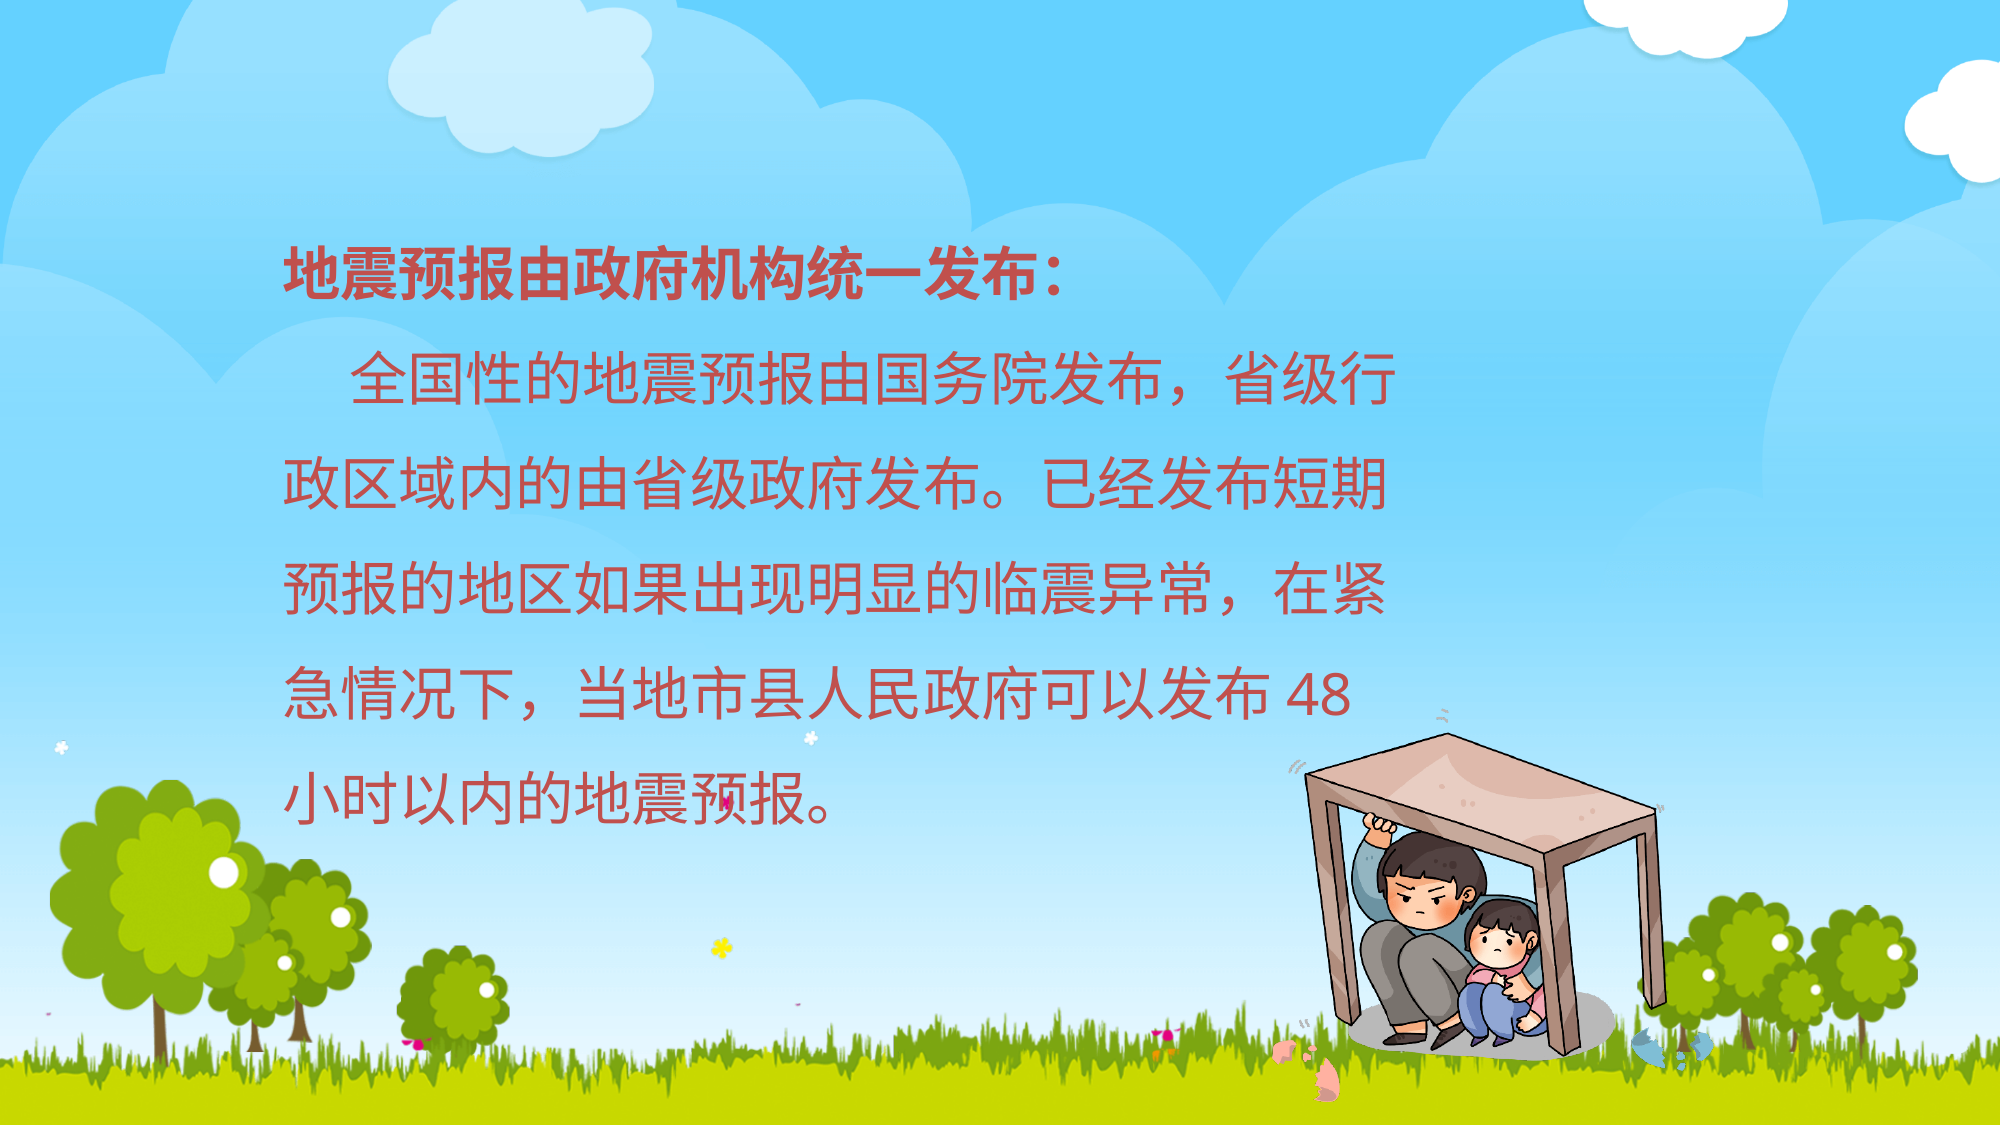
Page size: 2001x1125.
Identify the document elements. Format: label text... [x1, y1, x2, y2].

text_box 地震预报由政府机构统一发布： 全国性的地震预报由国务院发布，省级行政区域内的由省级政府发布。已经发布短期预报的地区如果出现明显的临震异常，在紧急情况下，当地市县人民政府可以发布48小时以内的地震预报。 [267, 195, 1414, 730]
picture [0, 0, 2000, 1125]
